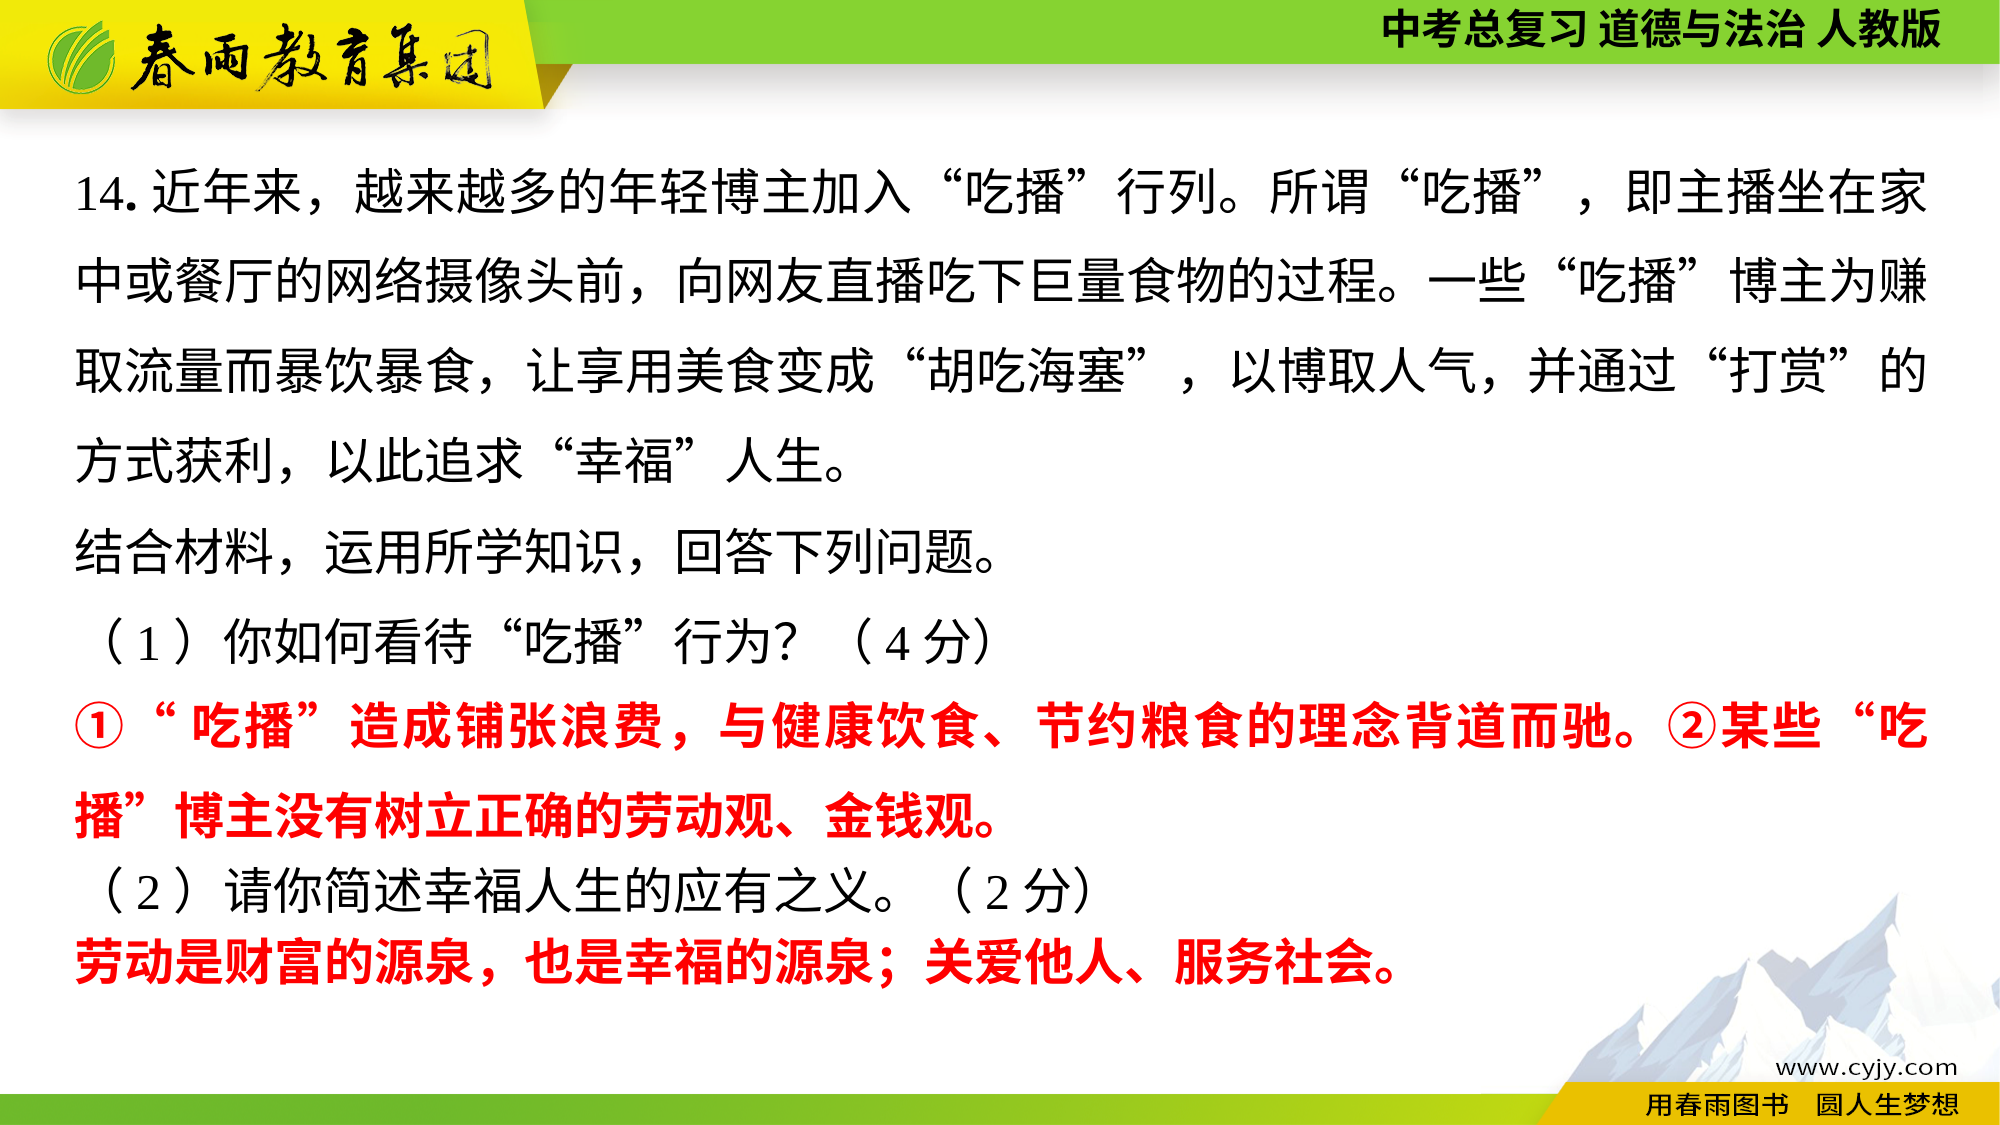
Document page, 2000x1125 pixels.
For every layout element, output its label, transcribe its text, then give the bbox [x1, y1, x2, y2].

text_box 劳动是财富的源泉，也是幸福的源泉；关爱他人、服务社会。 [59, 893, 1944, 999]
text_box ①“吃播”造成铺张浪费，与健康饮食、节约粮食的理念背道而驰。②某些“吃播”博主没有树立正确的劳动观、金钱观。 [59, 656, 1944, 822]
text_box （2）请你简述幸福人生的应有之义。（2分） [59, 822, 1944, 893]
picture [0, 0, 2000, 1125]
list 14.近年来，越来越多的年轻博主加入“吃播”行列。所谓“吃播”，即主播坐在家中或餐厅的网络摄像头前，向网友直播吃下巨量食物的过程。一些“吃播”博主为赚取流量而暴饮暴食，让享用美食变成“胡吃海塞”，以博取人气，并通过“打赏”的方式获利，以此追求“幸福”人生。 结合材料，运用所学知识，回答下列问题。 （1）你如何看待“吃播”行为？（4分） [59, 122, 1944, 656]
